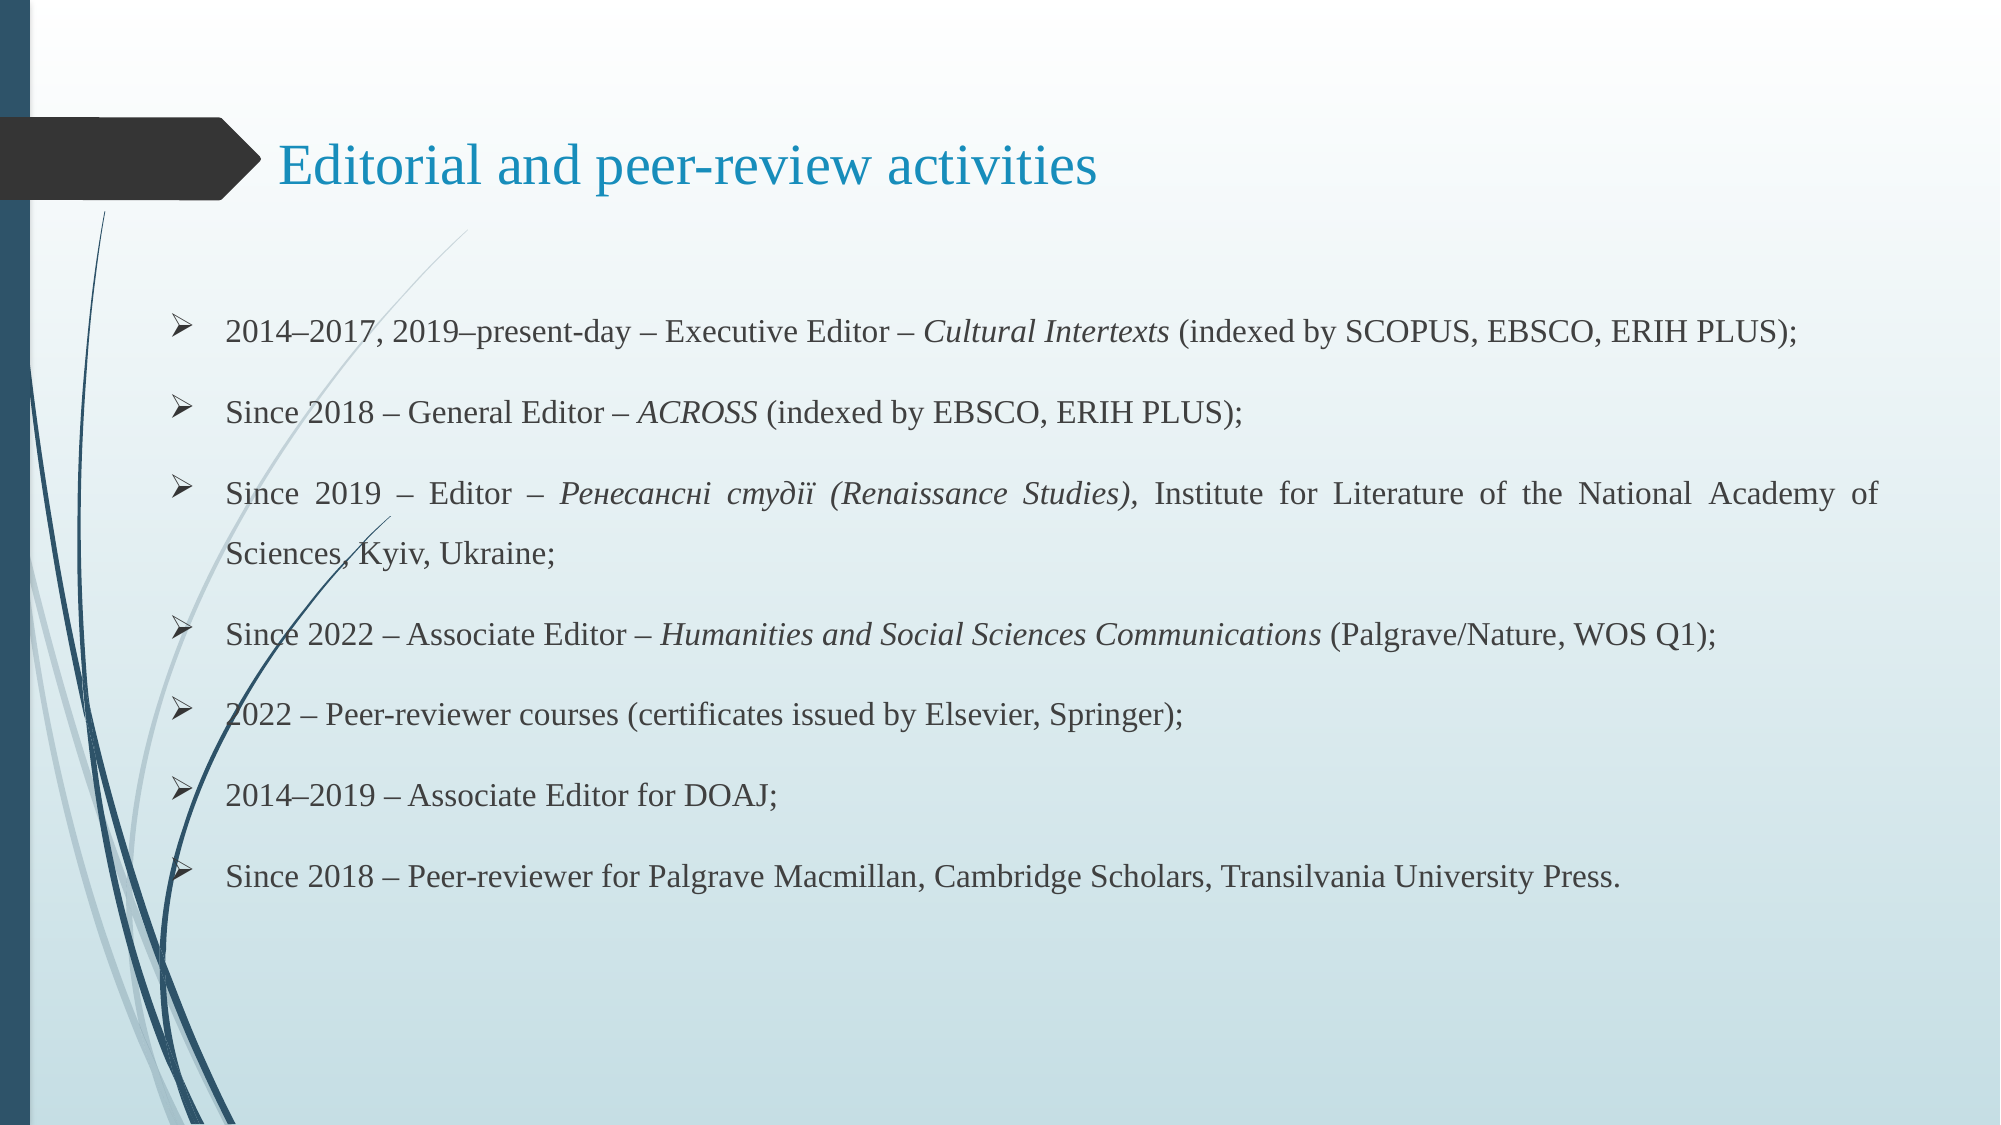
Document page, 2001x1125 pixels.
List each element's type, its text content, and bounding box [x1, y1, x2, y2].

title Editorial and peer-review activities [263, 118, 1794, 282]
list 2014–2017, 2019–present-day – Executive Editor – Cultural Intertexts (indexed by SCOPUS, EBSCO, ERIH PLUS); Since 2018 – General Editor – ACROSS (indexed by EBSCO, ERIH PLUS); Since 2019 – Editor – Ренесансні студії (Renaissance Studies), Institute for Literature of the National Academy of Sciences, Kyiv, Ukraine; Since 2022 – Associate Editor – Humanities and Social Sciences Communications (Palgrave/Nature, WOS Q1); 2022 – Peer-reviewer courses (certificates issued by Elsevier, Springer); 2014–2019 – Associate Editor for DOAJ; Since 2018 – Peer-reviewer for Palgrave Macmillan, Cambridge Scholars, Transilvania University Press. [154, 282, 1894, 901]
